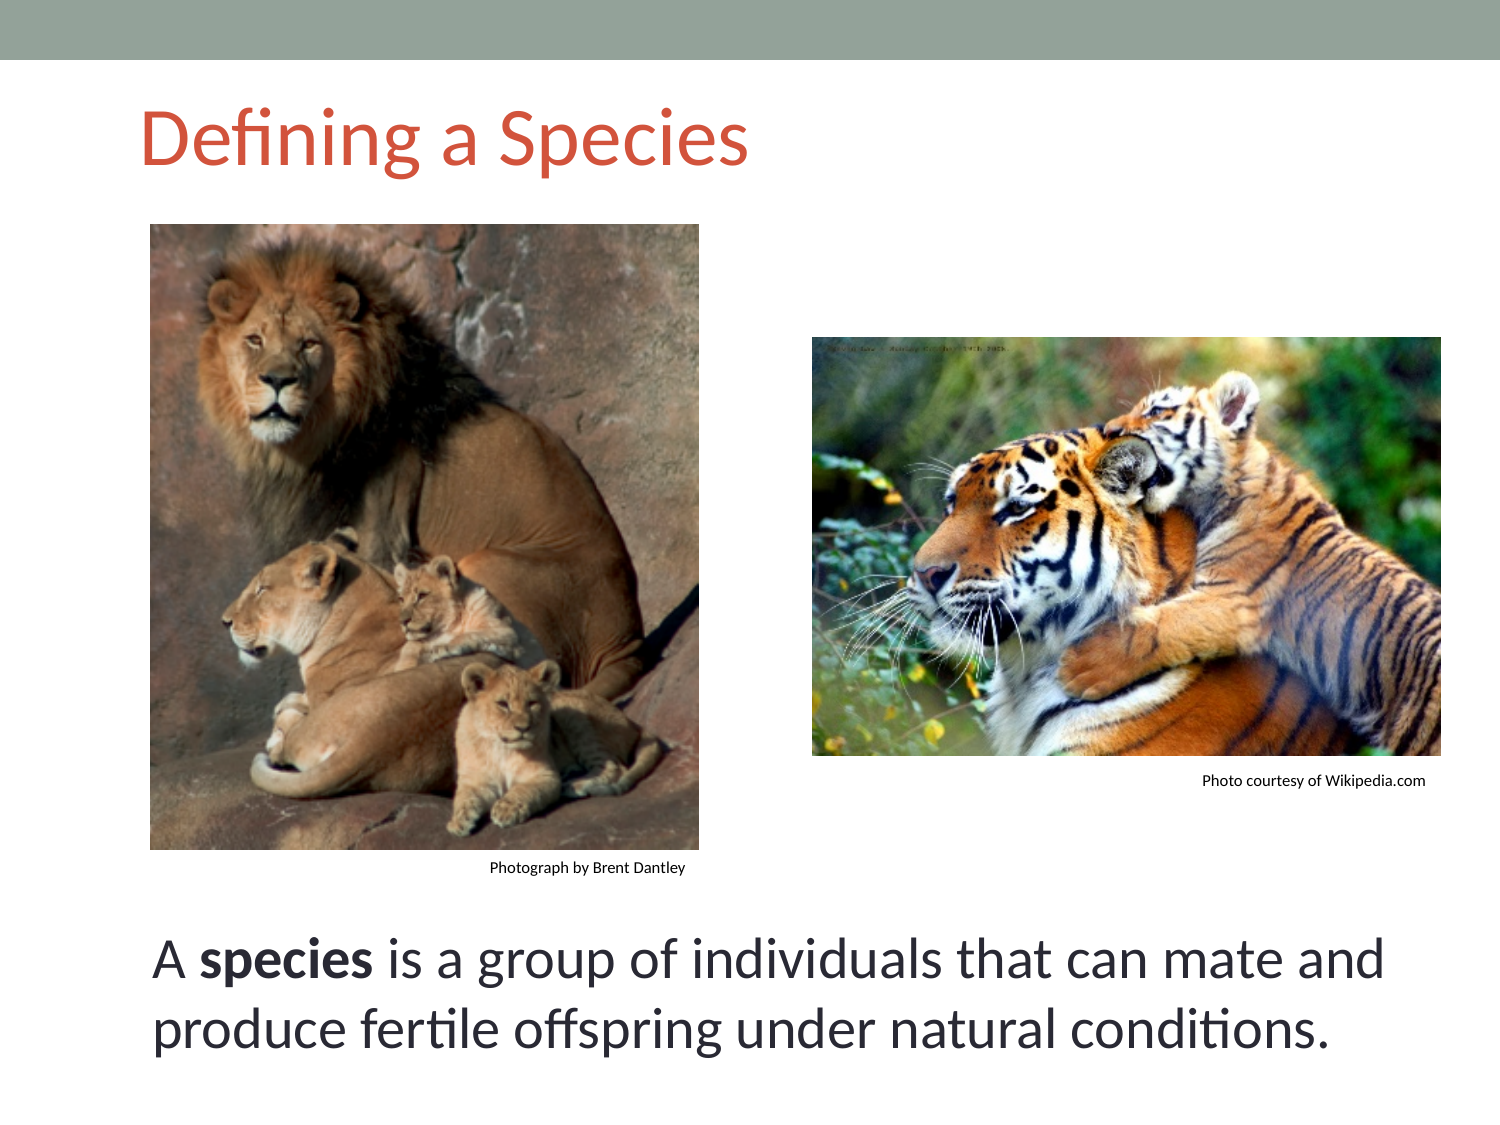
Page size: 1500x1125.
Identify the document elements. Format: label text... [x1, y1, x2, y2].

picture [812, 337, 1441, 756]
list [149, 224, 699, 851]
text_box A species is a group of individuals that can mate and produce fertile offspring under natural conditions. [137, 912, 1463, 1068]
text_box Photo courtesy of Wikipedia.com [1187, 762, 1455, 798]
text_box Defining a Species [125, 75, 1363, 190]
text_box Photograph by Brent Dantley [474, 849, 716, 885]
